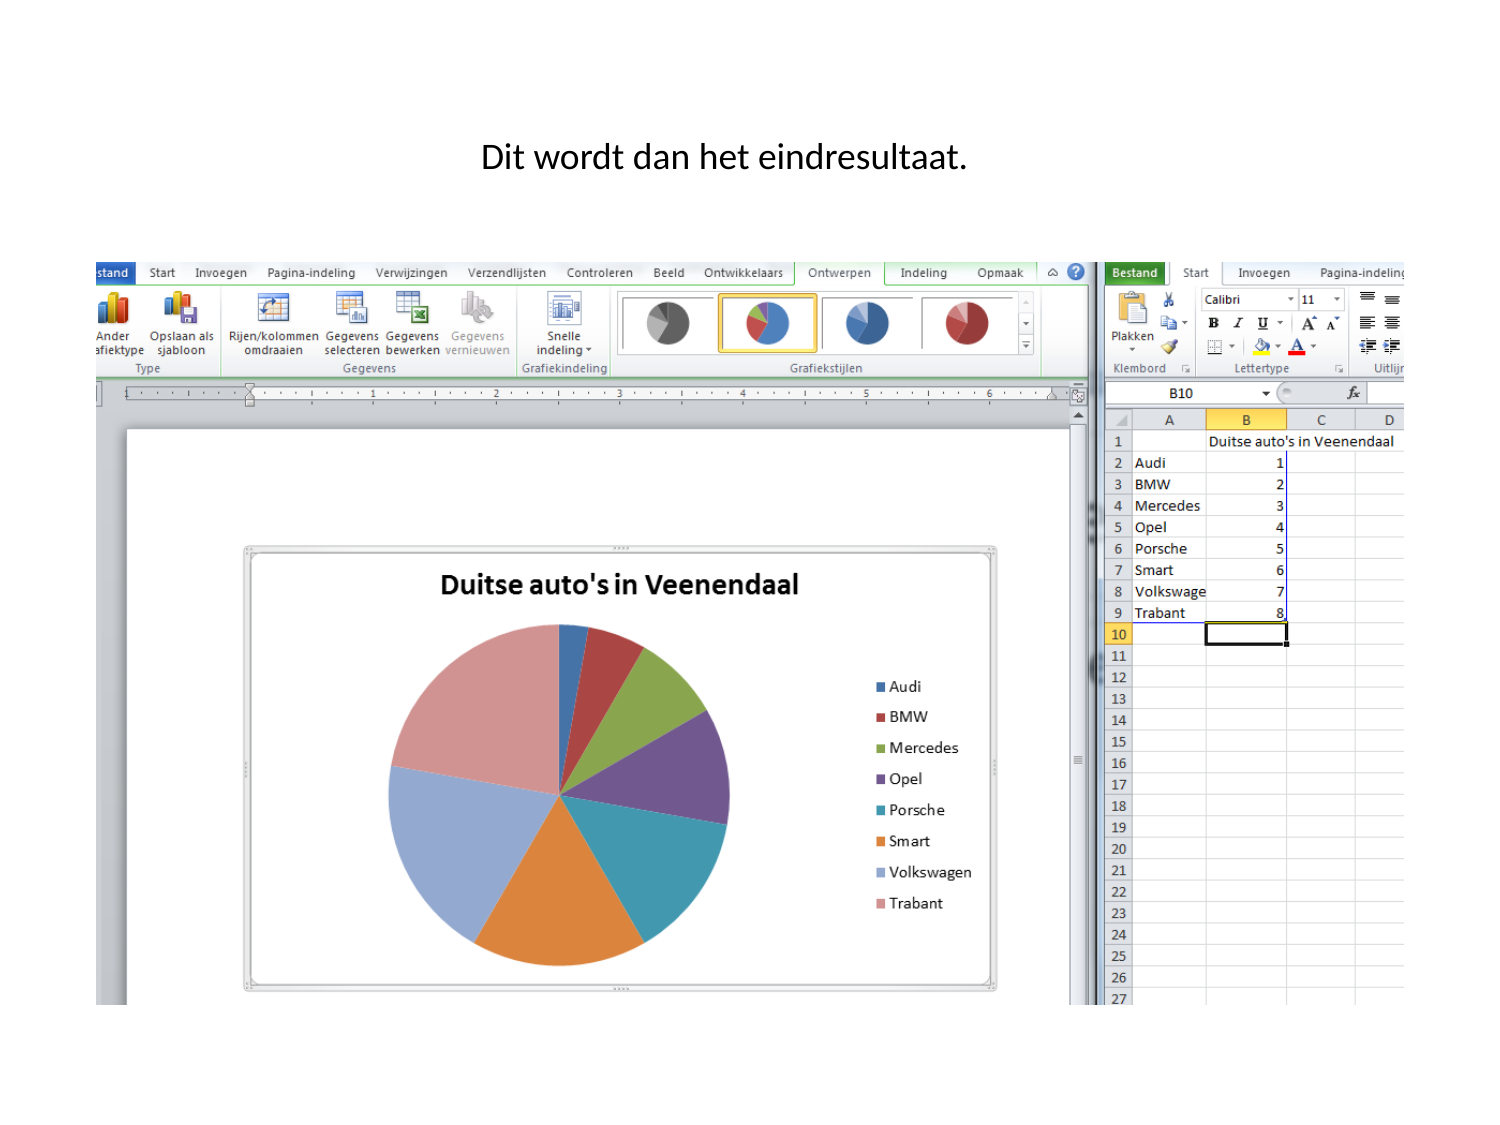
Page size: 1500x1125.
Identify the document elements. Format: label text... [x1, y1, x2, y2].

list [96, 262, 1404, 1006]
text_box Dit wordt dan het eindresultaat. [237, 124, 1213, 185]
